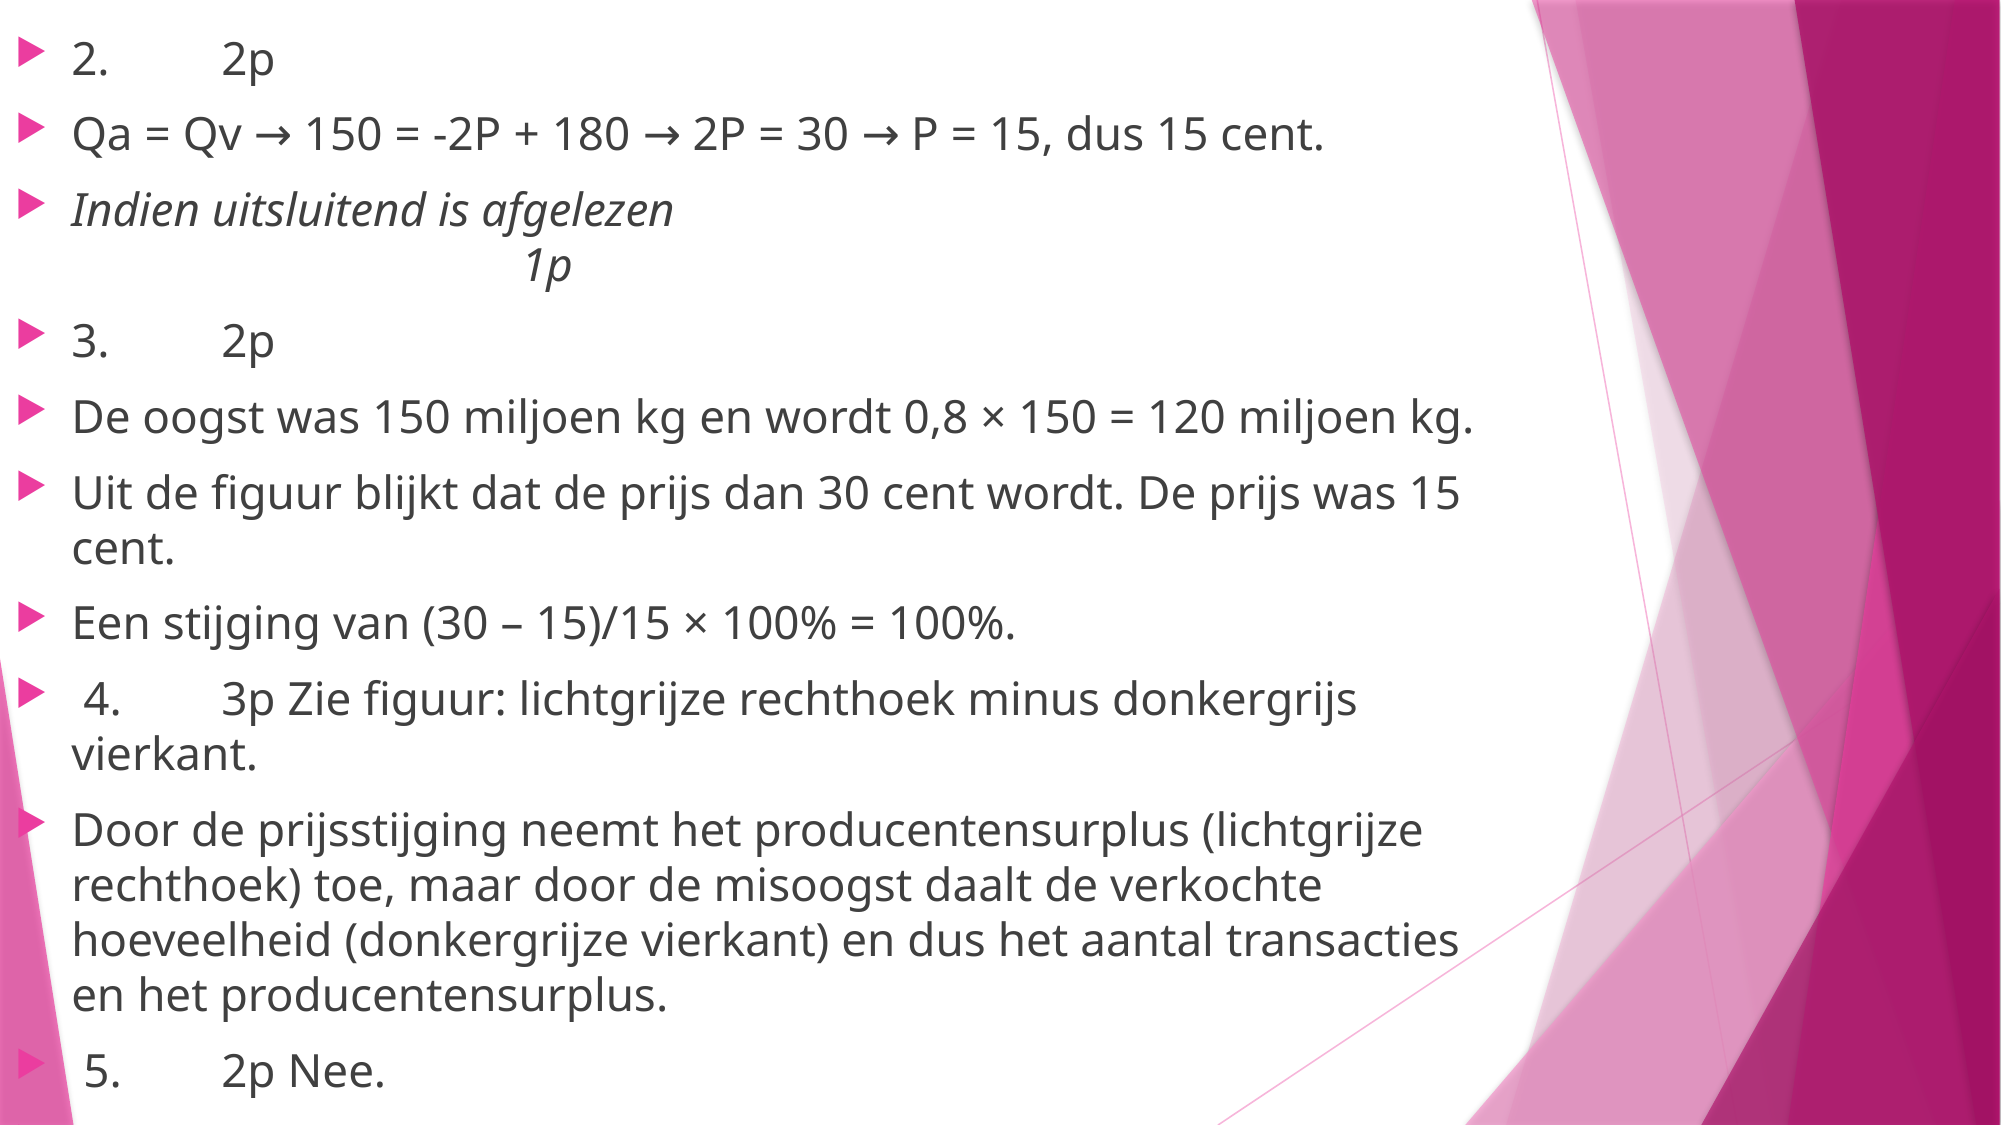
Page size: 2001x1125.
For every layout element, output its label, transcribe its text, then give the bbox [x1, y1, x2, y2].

list 2. 2p Qa = Qv → 150 = -2P + 180 → 2P = 30 → P = 15, dus 15 cent. Indien uitsluitend is afgelezen 1p 3. 2p De oogst was 150 miljoen kg en wordt 0,8 × 150 = 120 miljoen kg. Uit de figuur blijkt dat de prijs dan 30 cent wordt. De prijs was 15 cent. Een stijging van (30 – 15)/15 × 100% = 100%. 4. 3p Zie figuur: lichtgrijze rechthoek minus donkergrijs vierkant. Door de prijsstijging neemt het producentensurplus (lichtgrijze rechthoek) toe, maar door de misoogst daalt de verkochte hoeveelheid (donkergrijze vierkant) en dus het aantal transacties en het producentensurplus. 5. 2p Nee. De kosten van een zakje friet stijgen met (30 – 15)/5 = 3 dus 3 cent. Dat is lager dan de opbrengst per zakje friet van 10 cent. [0, 21, 1522, 1110]
